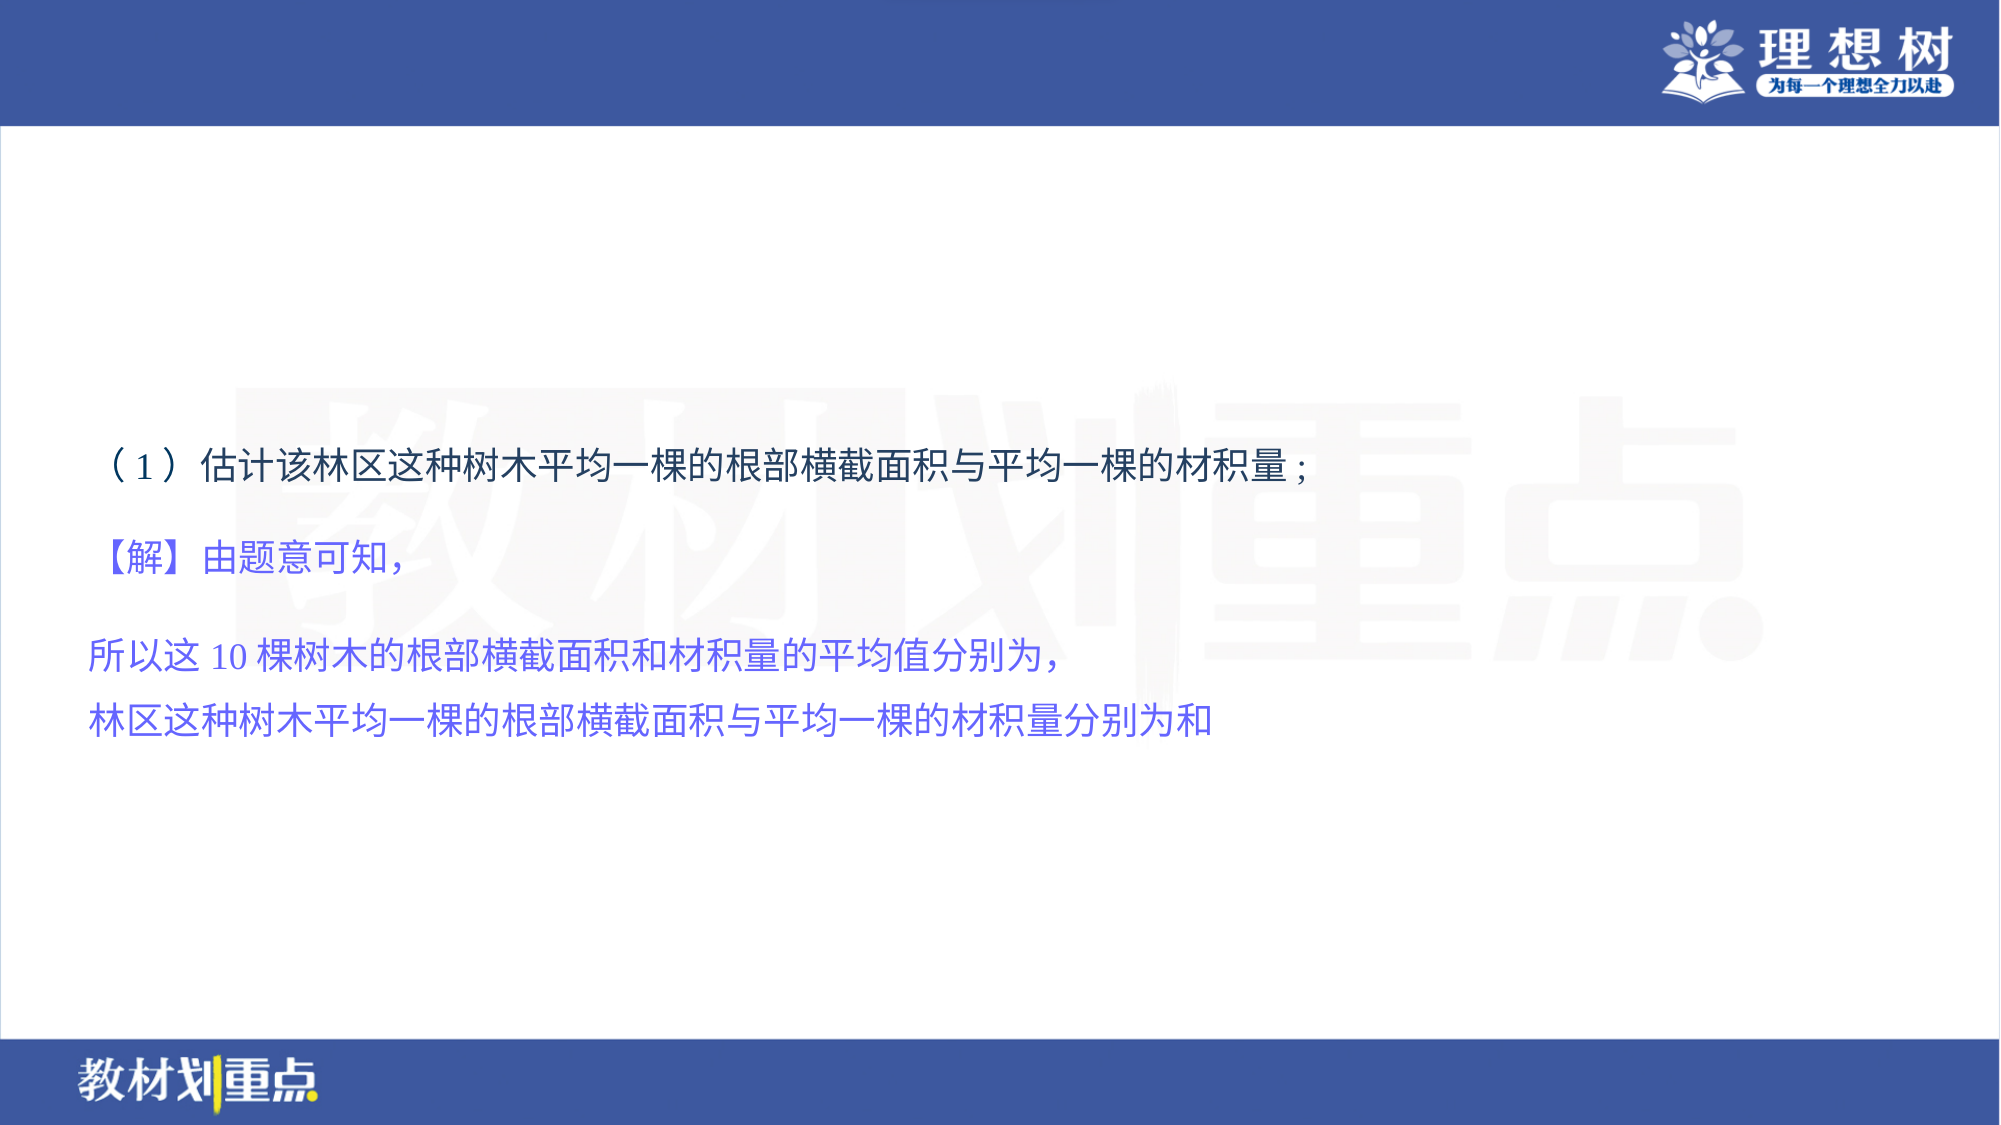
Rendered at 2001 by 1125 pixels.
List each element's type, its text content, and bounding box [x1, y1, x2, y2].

picture [0, 0, 2000, 1125]
text_box （1）估计该林区这种树木平均一棵的根部横截面积与平均一棵的材积量; [88, 420, 1911, 480]
